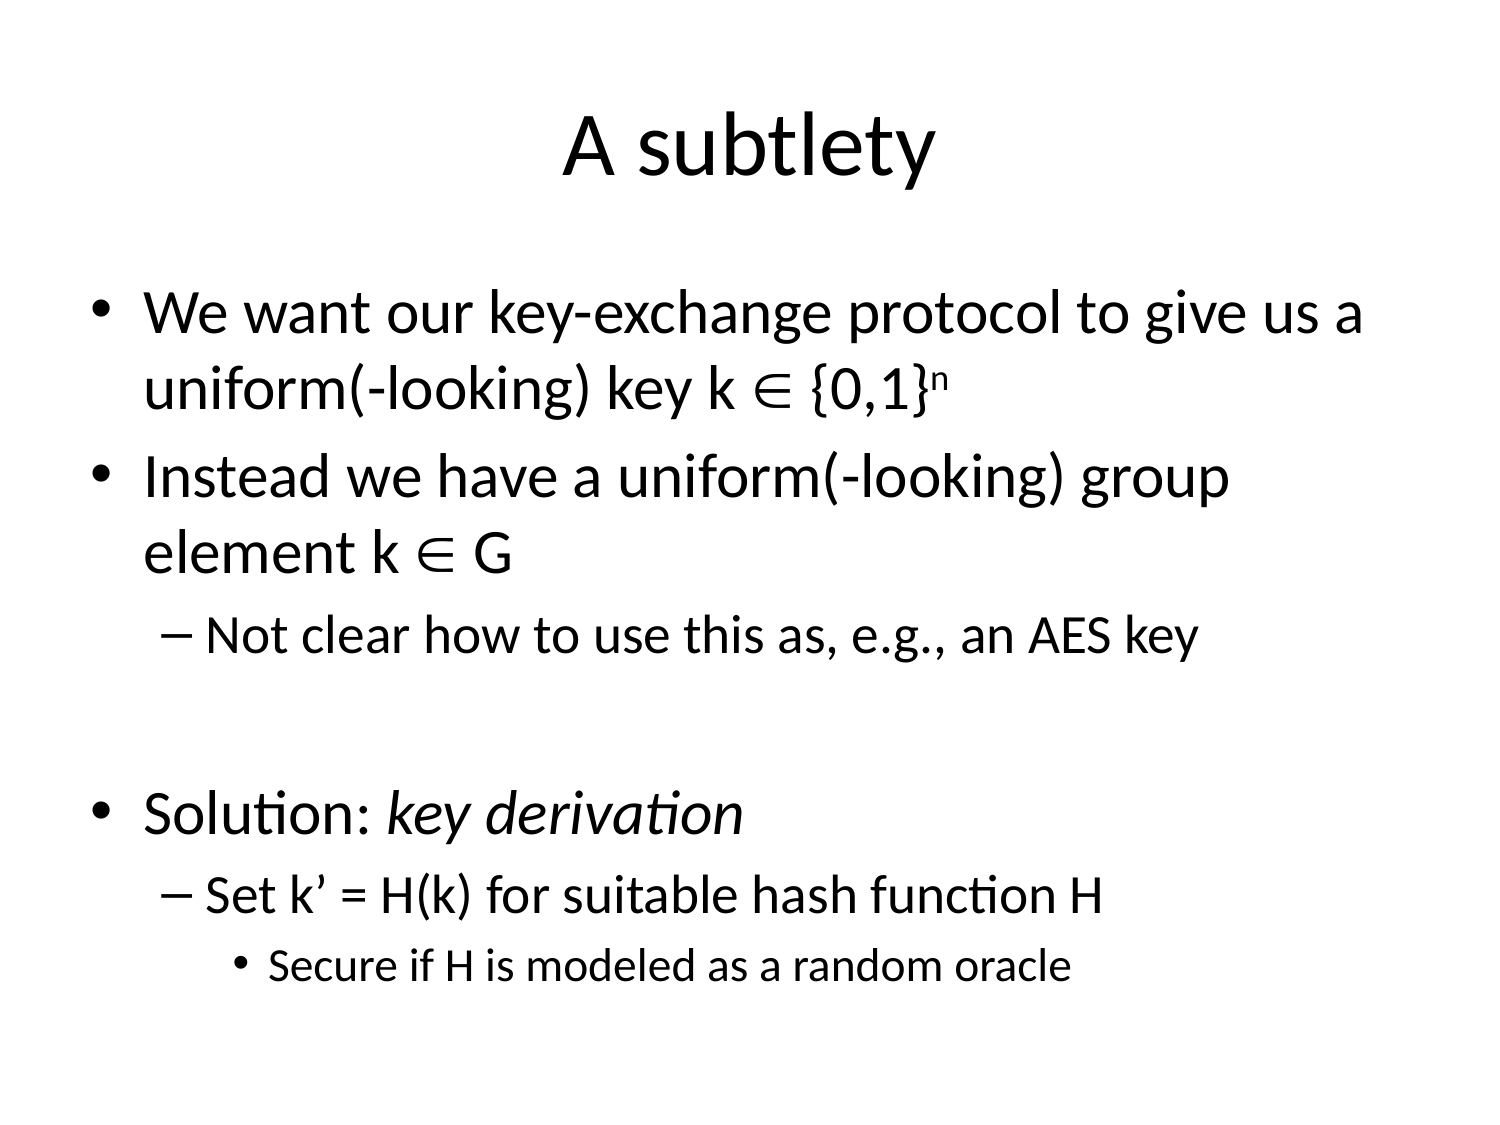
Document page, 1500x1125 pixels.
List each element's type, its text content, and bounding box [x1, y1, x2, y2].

title A subtlety [75, 45, 1425, 233]
list We want our key-exchange protocol to give us a uniform(-looking) key k  {0,1}n Instead we have a uniform(-looking) group element k  G Not clear how to use this as, e.g., an AES key Solution: key derivation Set k’ = H(k) for suitable hash function H Secure if H is modeled as a random oracle [75, 262, 1425, 1005]
